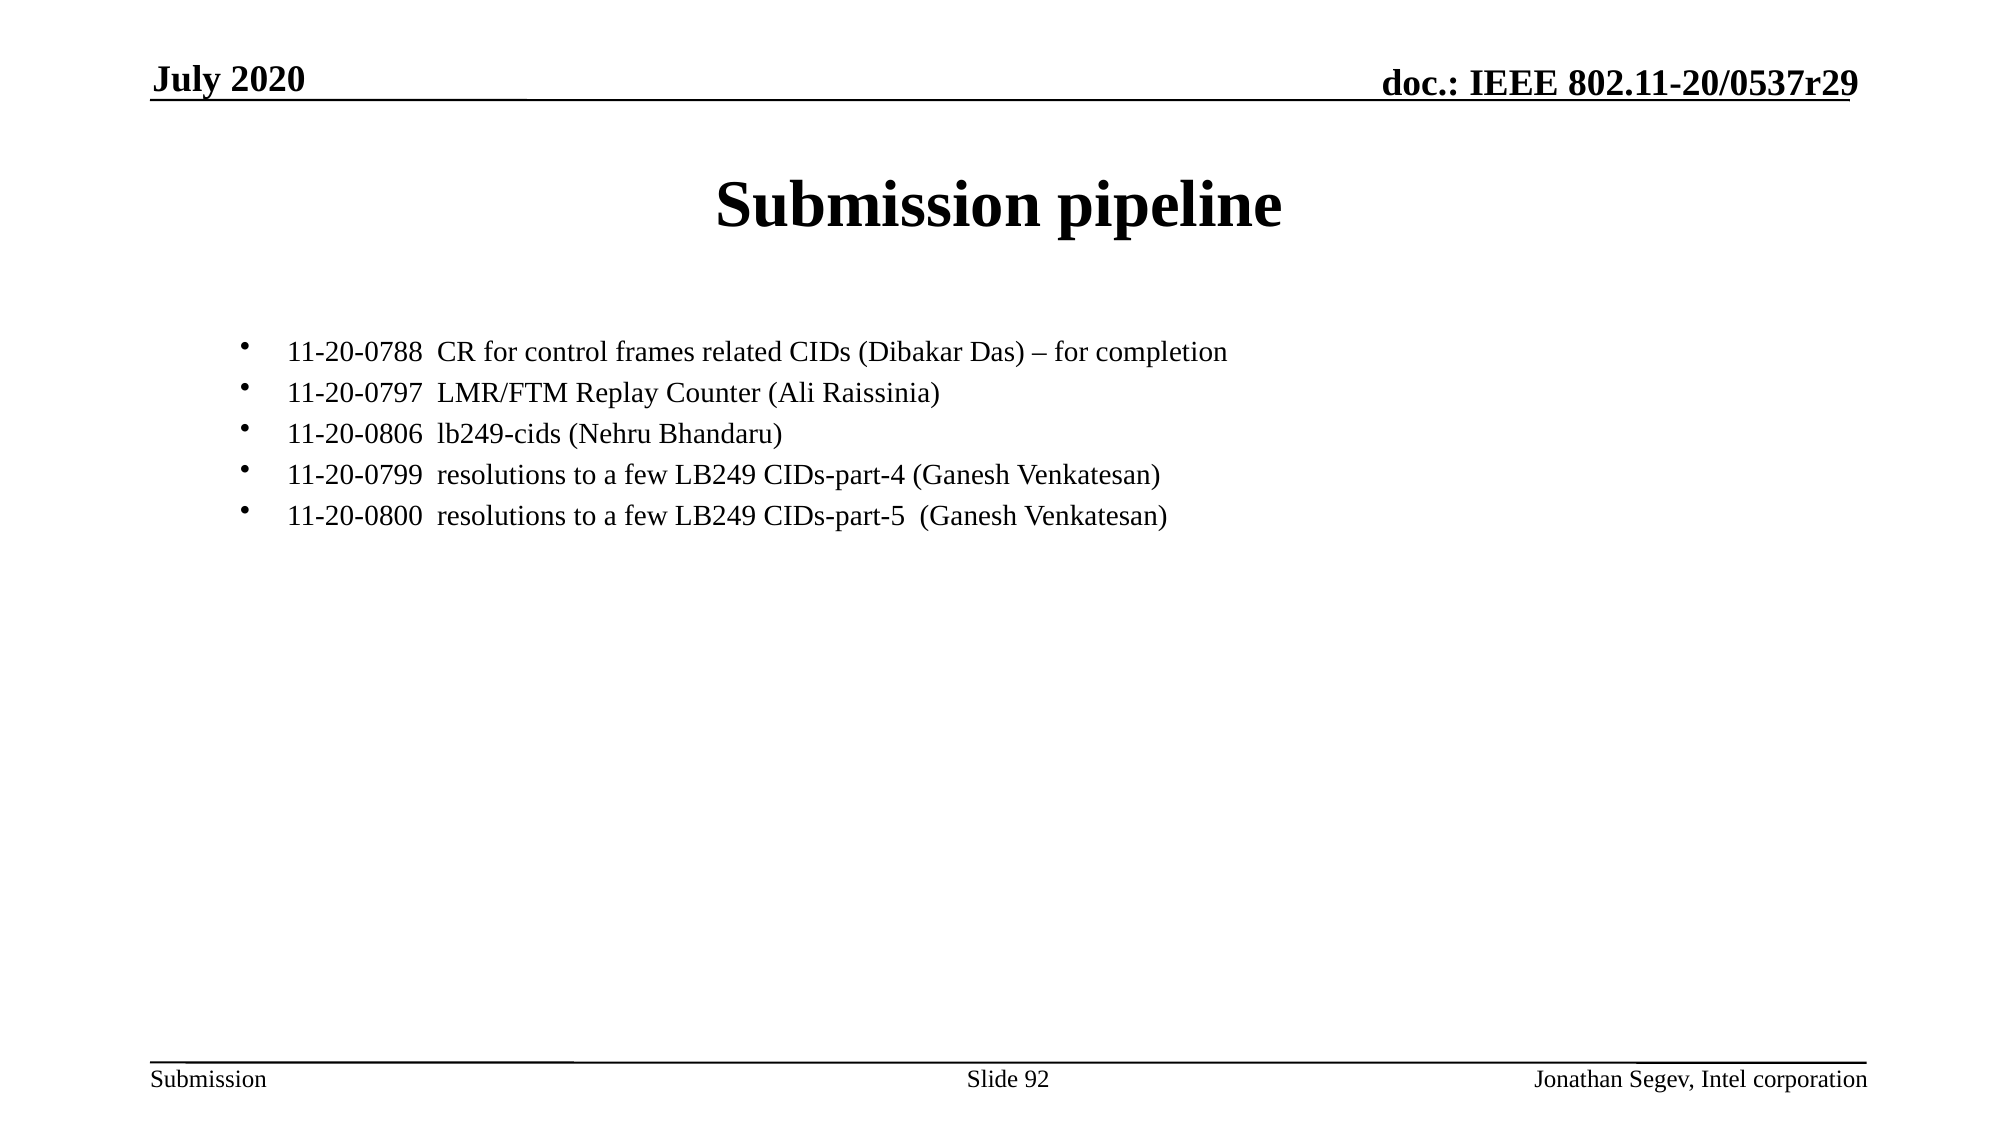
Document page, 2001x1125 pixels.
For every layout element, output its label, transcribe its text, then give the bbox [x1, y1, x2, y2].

list 11-20-0788 CR for control frames related CIDs (Dibakar Das) – for completion 11-20-0797 LMR/FTM Replay Counter (Ali Raissinia) 11-20-0806 lb249-cids (Nehru Bhandaru) 11-20-0799 resolutions to a few LB249 CIDs-part-4 (Ganesh Venkatesan) 11-20-0800 resolutions to a few LB249 CIDs-part-5 (Ganesh Venkatesan) [149, 324, 1850, 1000]
slide_number Slide 92 [950, 1061, 1067, 1123]
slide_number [152, 54, 563, 100]
title Submission pipeline [149, 112, 1850, 288]
footer Jonathan Segev, Intel corporation [1171, 1061, 1869, 1093]
